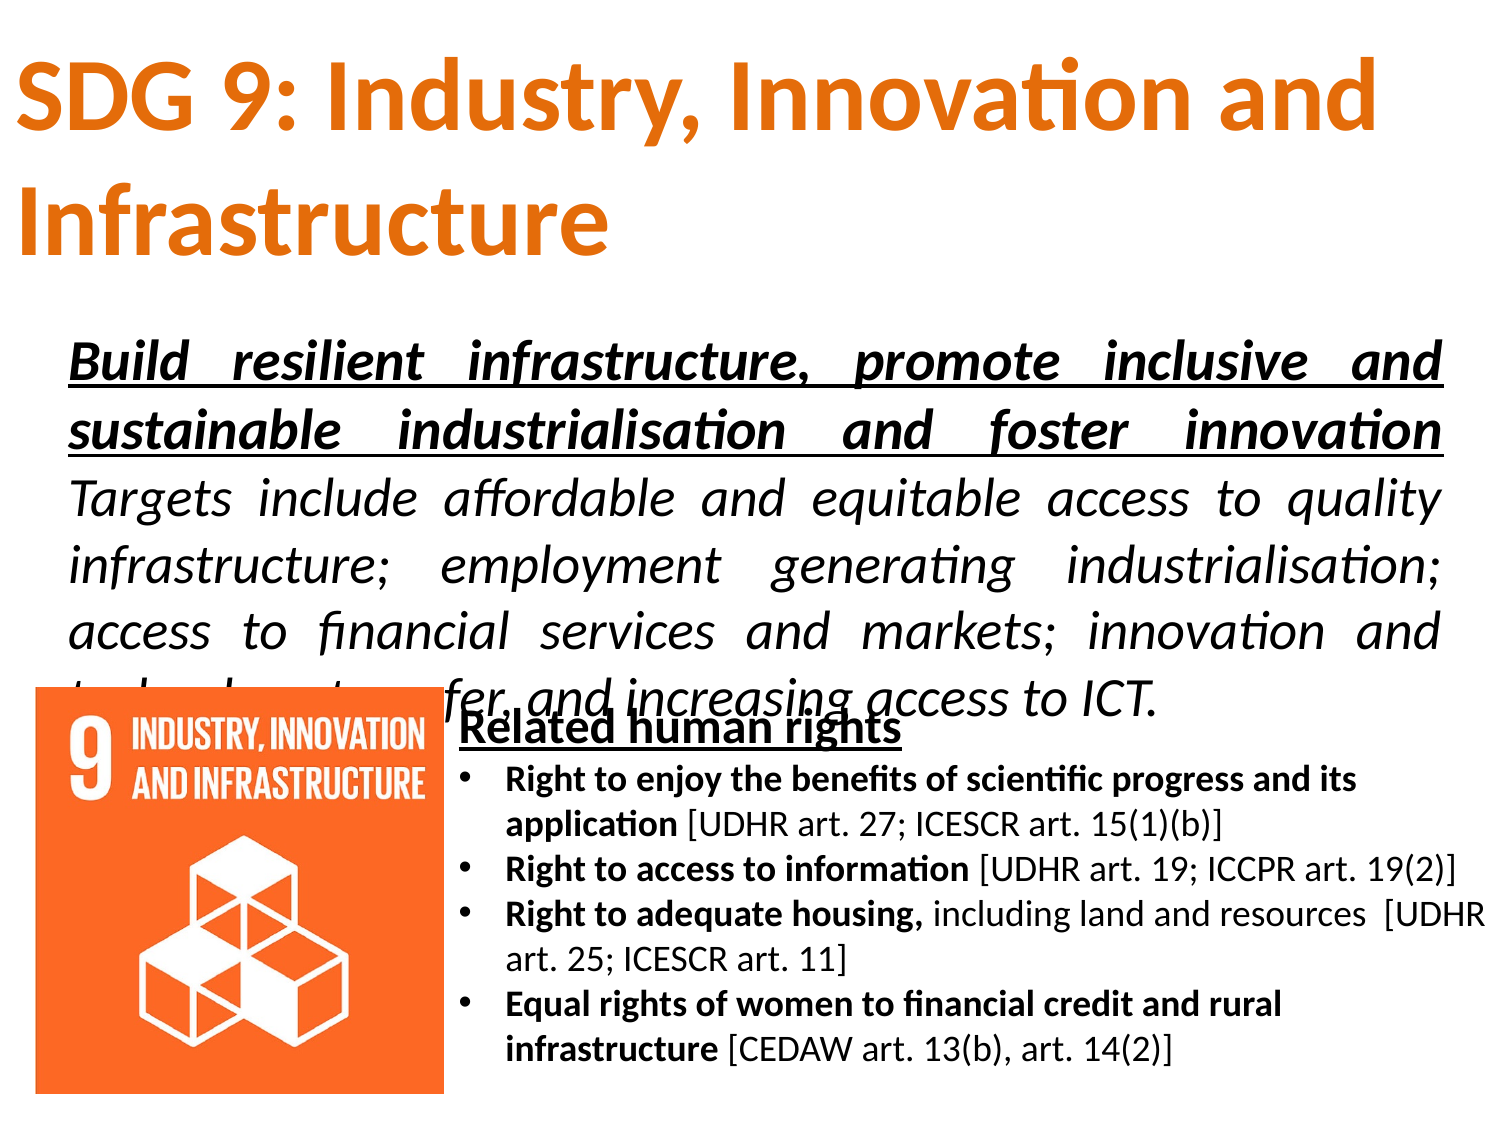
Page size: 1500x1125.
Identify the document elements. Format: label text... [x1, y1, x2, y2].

text_box Related human rights Right to enjoy the benefits of scientific progress and its application [UDHR art. 27; ICESCR art. 15(1)(b)] Right to access to information [UDHR art. 19; ICCPR art. 19(2)] Right to adequate housing, including land and resources [UDHR art. 25; ICESCR art. 11] Equal rights of women to financial credit and rural infrastructure [CEDAW art. 13(b), art. 14(2)] [444, 686, 1500, 1077]
subtitle Build resilient infrastructure, promote inclusive and sustainable industrialisation and foster innovation Targets include affordable and equitable access to quality infrastructure; employment generating industrialisation; access to financial services and markets; innovation and technology transfer, and increasing access to ICT. [53, 314, 1459, 686]
title SDG 9: Industry, Innovation and Infrastructure [0, 30, 1483, 273]
picture [35, 687, 444, 1094]
